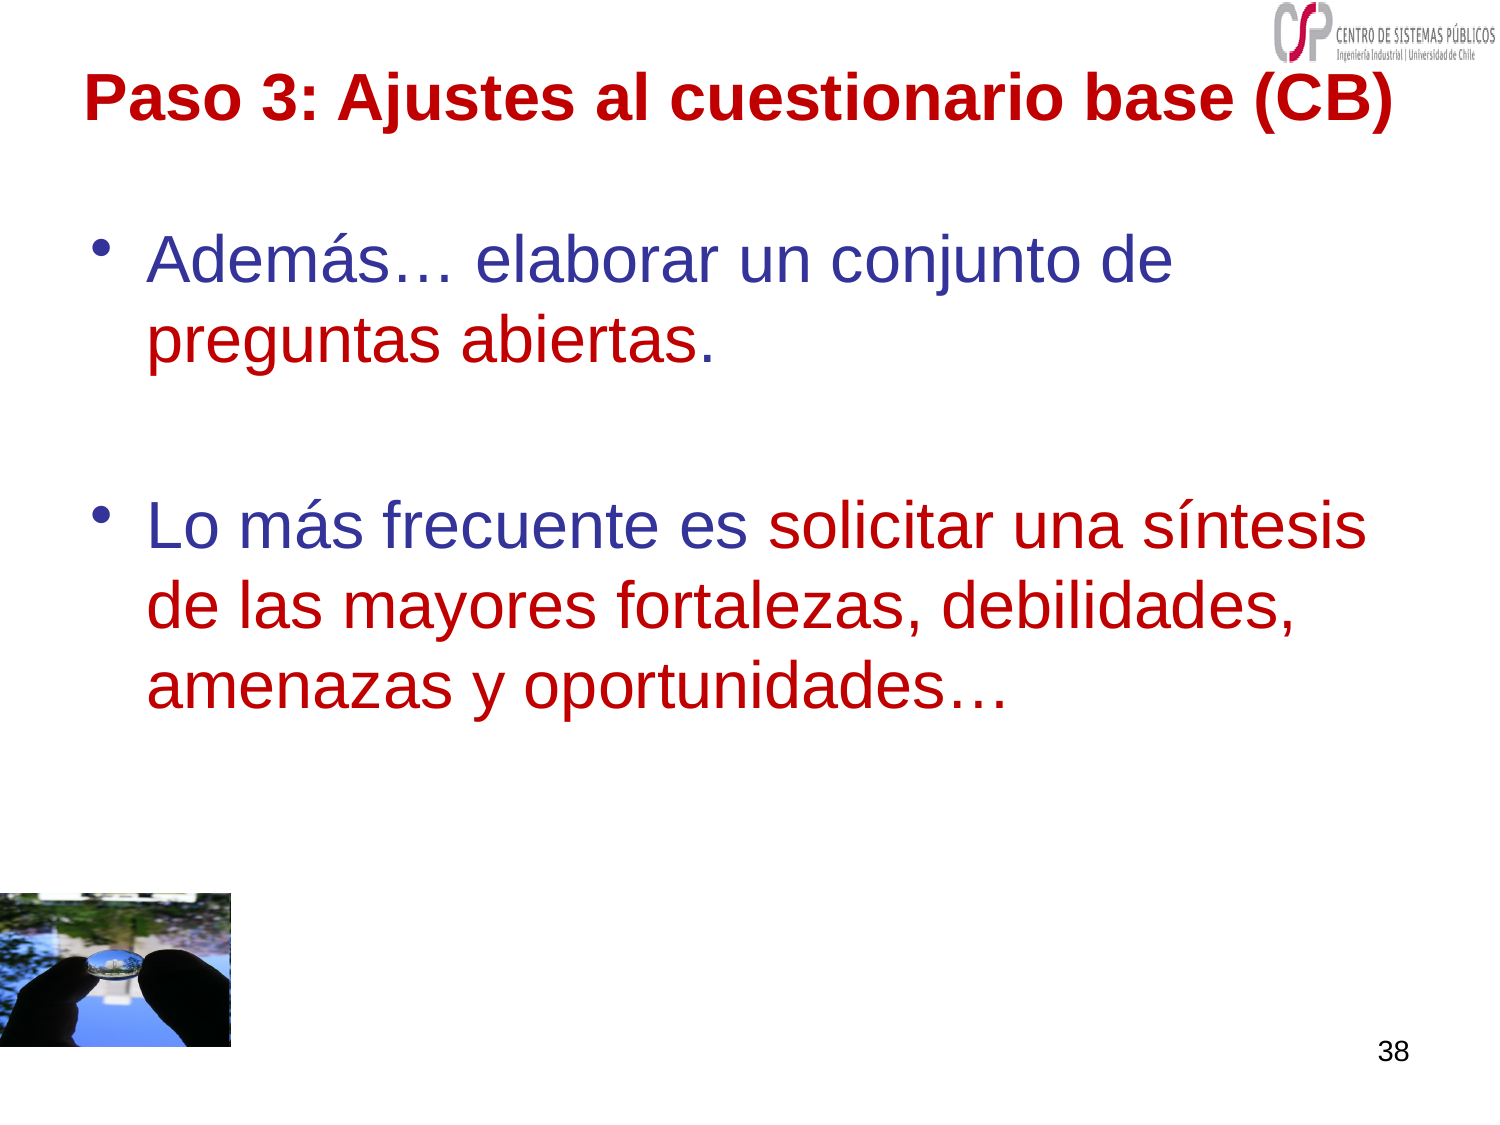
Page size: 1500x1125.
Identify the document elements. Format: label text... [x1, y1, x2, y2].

list Además… elaborar un conjunto de preguntas abiertas. Lo más frecuente es solicitar una síntesis de las mayores fortalezas, debilidades, amenazas y oportunidades… [74, 207, 1426, 1006]
picture [0, 892, 231, 1047]
title Paso 3: Ajustes al cuestionario base (CB) [64, 0, 1416, 188]
picture [1269, 0, 1500, 67]
slide_number 38 [1074, 1024, 1426, 1103]
